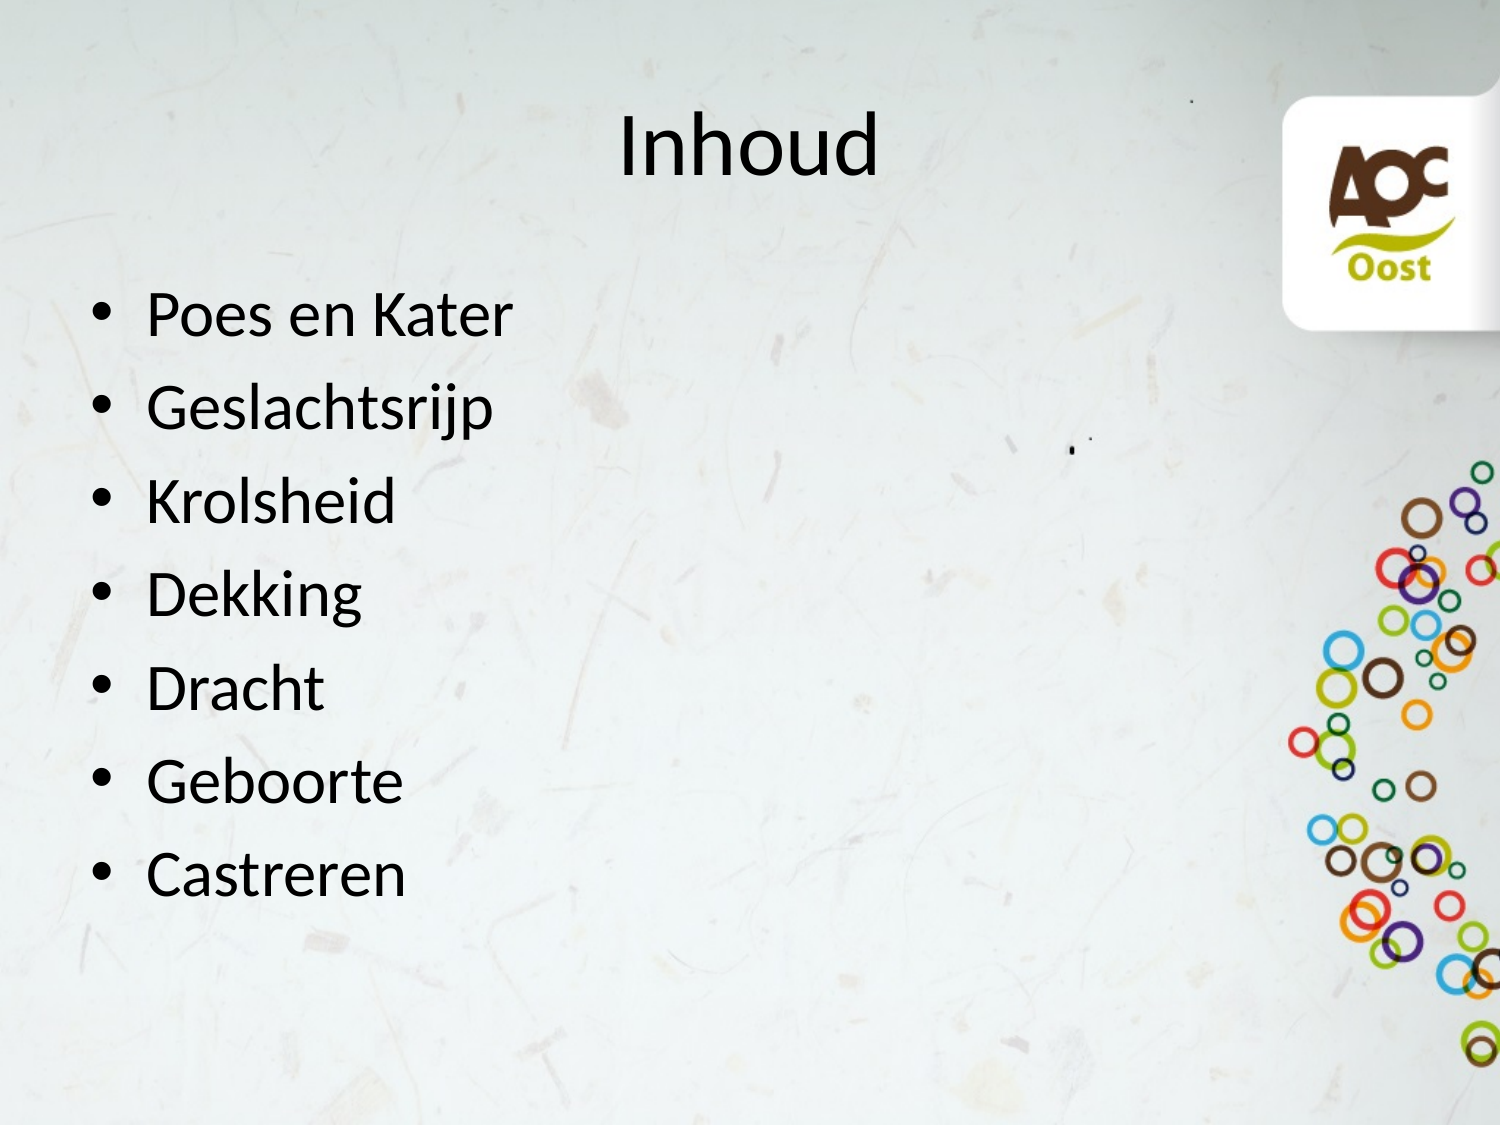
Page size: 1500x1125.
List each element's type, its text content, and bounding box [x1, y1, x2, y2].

list Poes en Kater Geslachtsrijp Krolsheid Dekking Dracht Geboorte Castreren [75, 262, 1425, 1005]
title Inhoud [75, 45, 1425, 233]
picture [0, 0, 1500, 1125]
